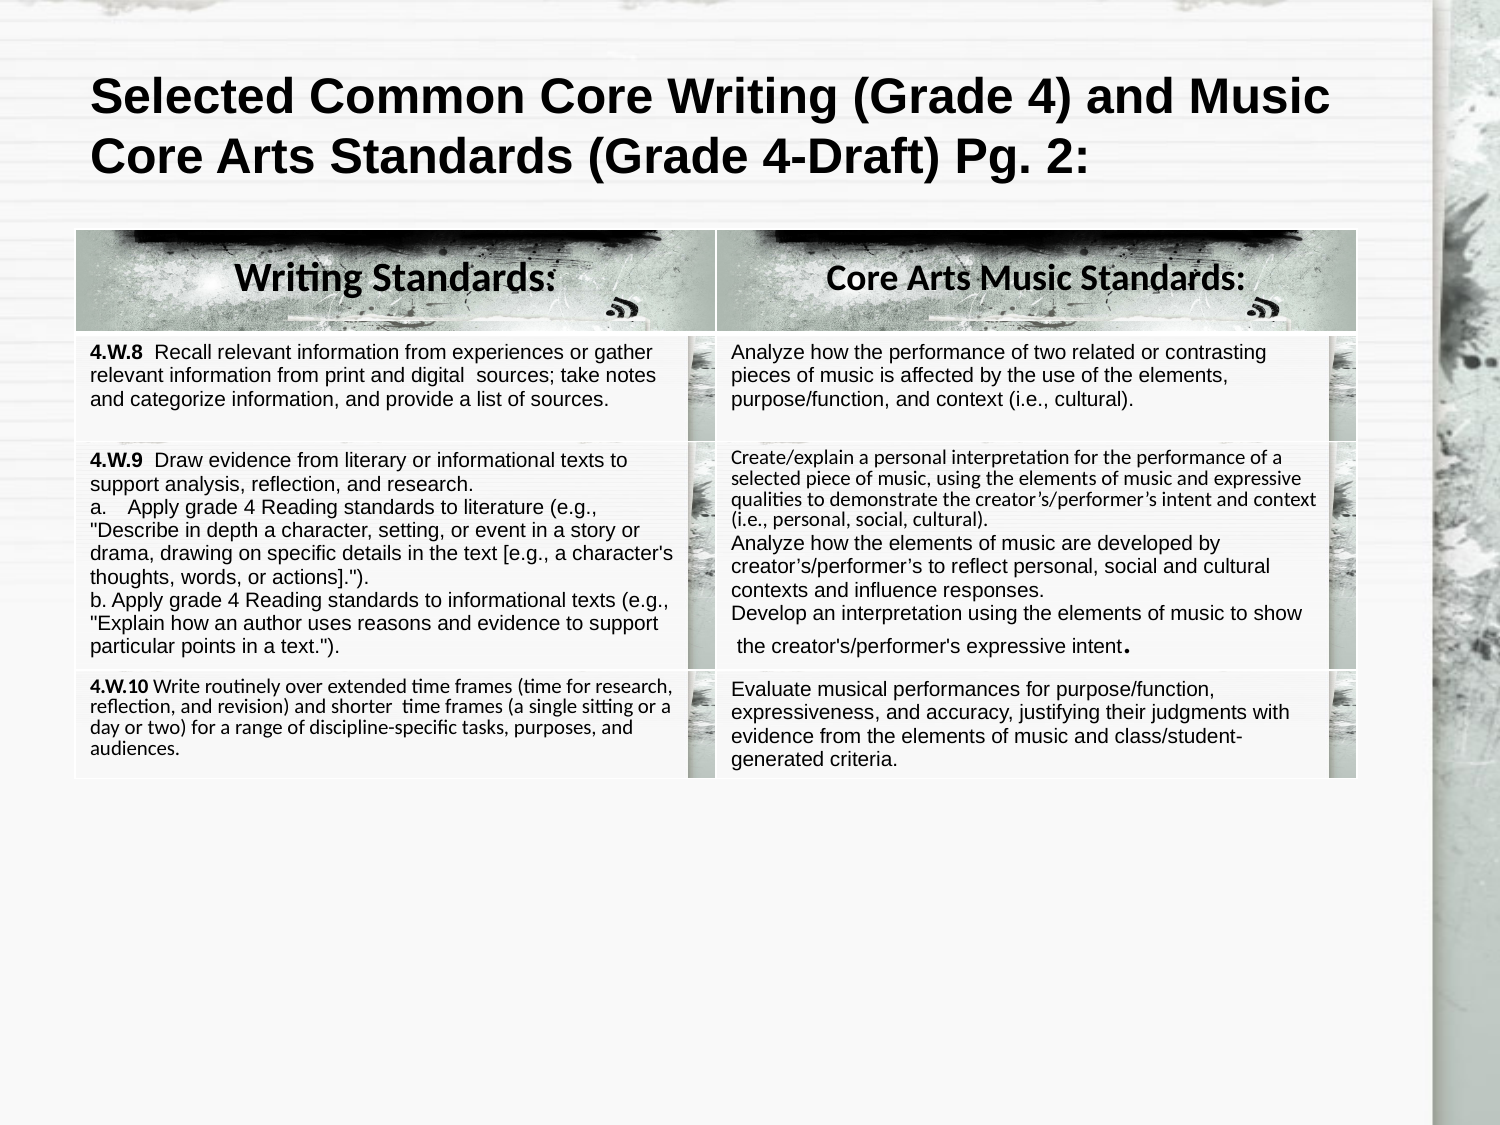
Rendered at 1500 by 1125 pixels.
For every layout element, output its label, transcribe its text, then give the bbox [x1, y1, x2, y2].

title Selected Common Core Writing (Grade 4) and Music Core Arts Standards (Grade 4-Draft) Pg. 2: [74, 44, 1426, 203]
table_cell 4.W.9 Draw evidence from literary or informational texts to support analysis, reflection, and research. Apply grade 4 Reading standards to literature (e.g., "Describe in depth a character, setting, or event in a story or drama, drawing on specific details in the text [e.g., a character's thoughts, words, or actions]."). b. Apply grade 4 Reading standards to informational texts (e.g., "Explain how an author uses reasons and evidence to support particular points in a text."). [76, 442, 715, 669]
table_header Writing Standards: [76, 230, 715, 331]
table_cell Analyze how the performance of two related or contrasting pieces of music is affected by the use of the elements, purpose/function, and context (i.e., cultural). [717, 336, 1356, 441]
picture [0, 0, 1500, 1125]
table_cell 4.W.8 Recall relevant information from experiences or gather relevant information from print and digital sources; take notes and categorize information, and provide a list of sources. [76, 336, 715, 441]
table_header Core Arts Music Standards: [717, 230, 1356, 331]
table_cell Create/explain a personal interpretation for the performance of a selected piece of music, using the elements of music and expressive qualities to demonstrate the creator’s/performer’s intent and context (i.e., personal, social, cultural). Analyze how the elements of music are developed by creator’s/performer’s to reflect personal, social and cultural contexts and influence responses. Develop an interpretation using the elements of music to show the creator's/performer's expressive intent. [717, 442, 1356, 669]
table_cell Evaluate musical performances for purpose/function, expressiveness, and accuracy, justifying their judgments with evidence from the elements of music and class/student- generated criteria. [717, 671, 1356, 778]
table_cell 4.W.10 Write routinely over extended time frames (time for research, reflection, and revision) and shorter time frames (a single sitting or a day or two) for a range of discipline-specific tasks, purposes, and audiences. [76, 671, 715, 778]
